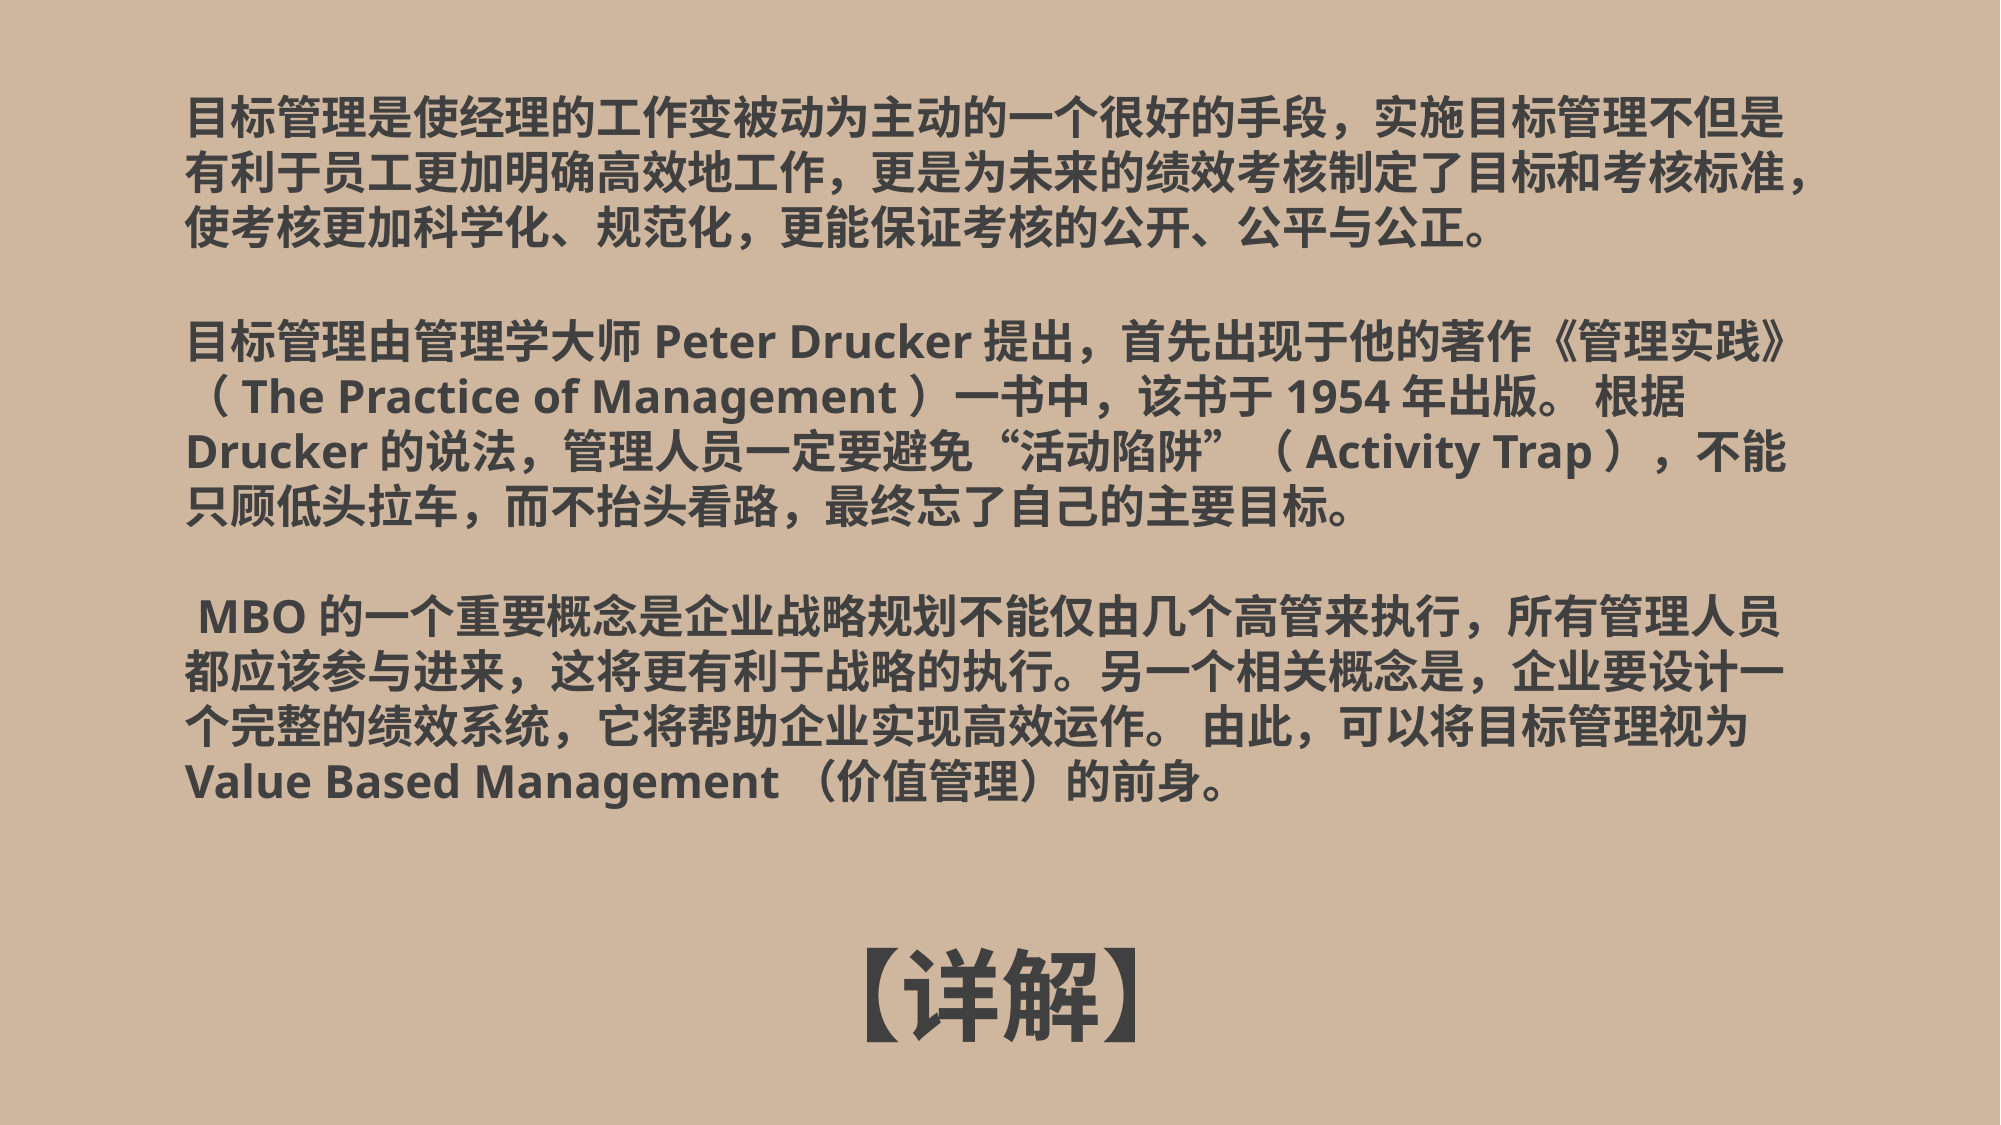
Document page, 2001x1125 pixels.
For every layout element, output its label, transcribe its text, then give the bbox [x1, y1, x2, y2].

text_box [169, 81, 1830, 821]
text_box 【详解】 [786, 925, 1217, 1061]
